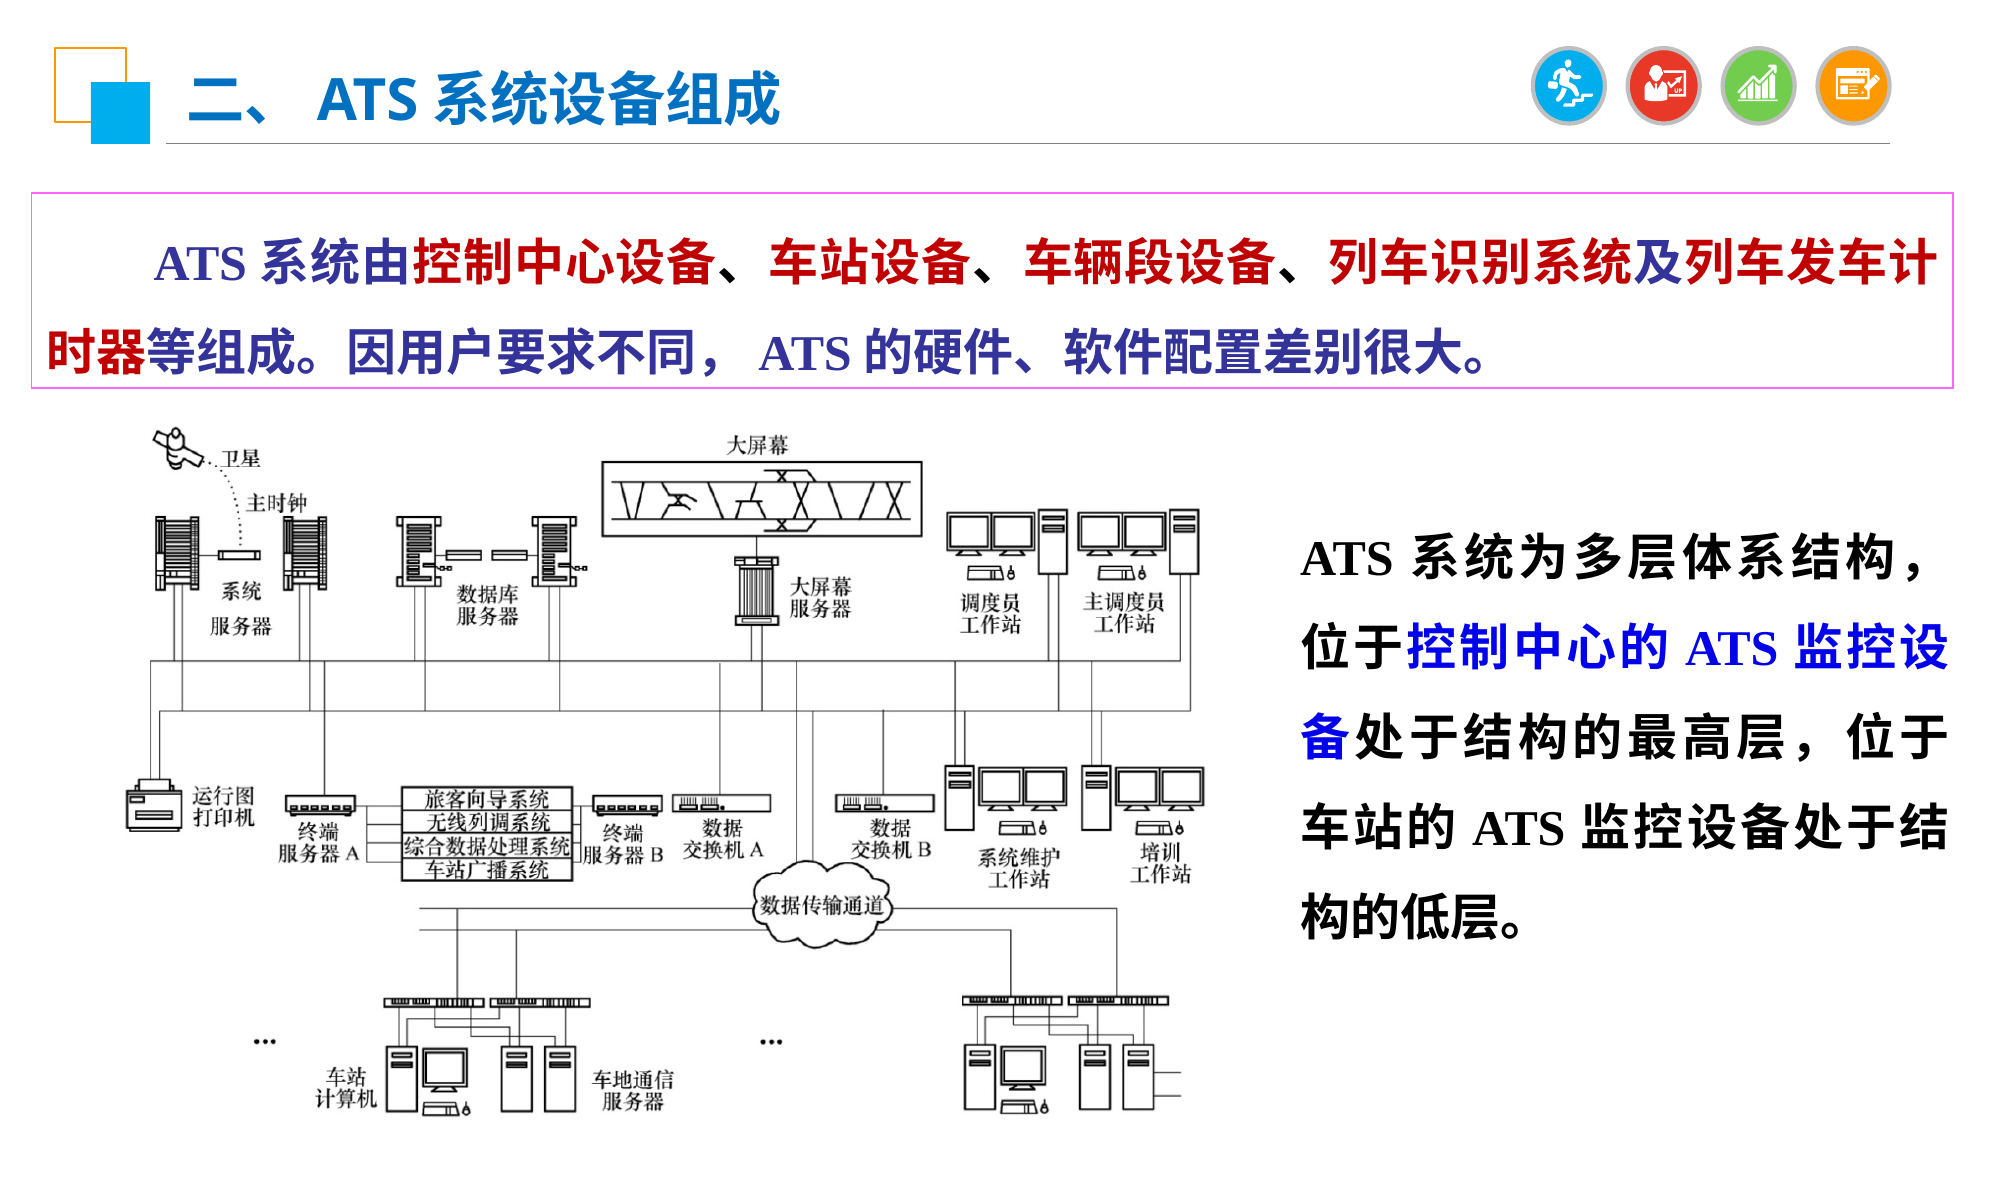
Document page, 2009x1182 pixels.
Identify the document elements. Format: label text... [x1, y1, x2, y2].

text_box ATS系统由控制中心设备、车站设备、车辆段设备、列车识别系统及列车发车计时器等组成。因用户要求不同，ATS的硬件、软件配置差别很大。 [31, 193, 1954, 388]
picture [124, 426, 1216, 1119]
text_box ATS系统为多层体系结构，位于控制中心的ATS监控设备处于结构的最高层，位于车站的ATS监控设备处于结构的低层。 [1285, 487, 1965, 953]
text_box 二、ATS系统设备组成 [165, 51, 803, 142]
